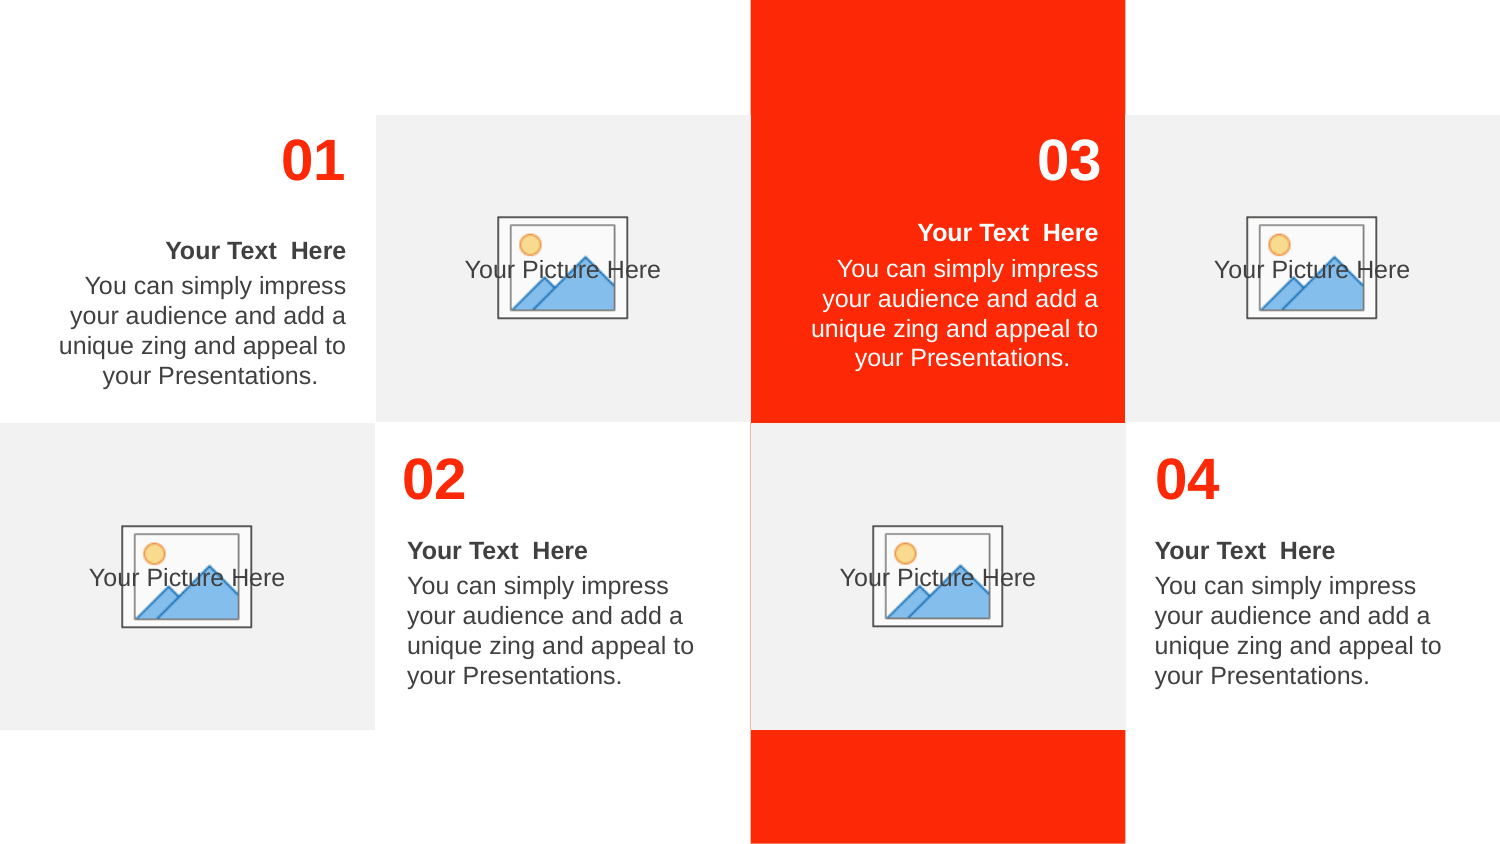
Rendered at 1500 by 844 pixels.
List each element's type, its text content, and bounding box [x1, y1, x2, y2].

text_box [15, 226, 362, 400]
picture [0, 114, 1500, 731]
text_box 03 [1022, 114, 1118, 200]
text_box 01 [266, 114, 362, 200]
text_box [392, 526, 739, 700]
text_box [767, 208, 1114, 382]
text_box 04 [1140, 433, 1236, 519]
text_box 02 [387, 433, 483, 519]
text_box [1139, 526, 1487, 700]
